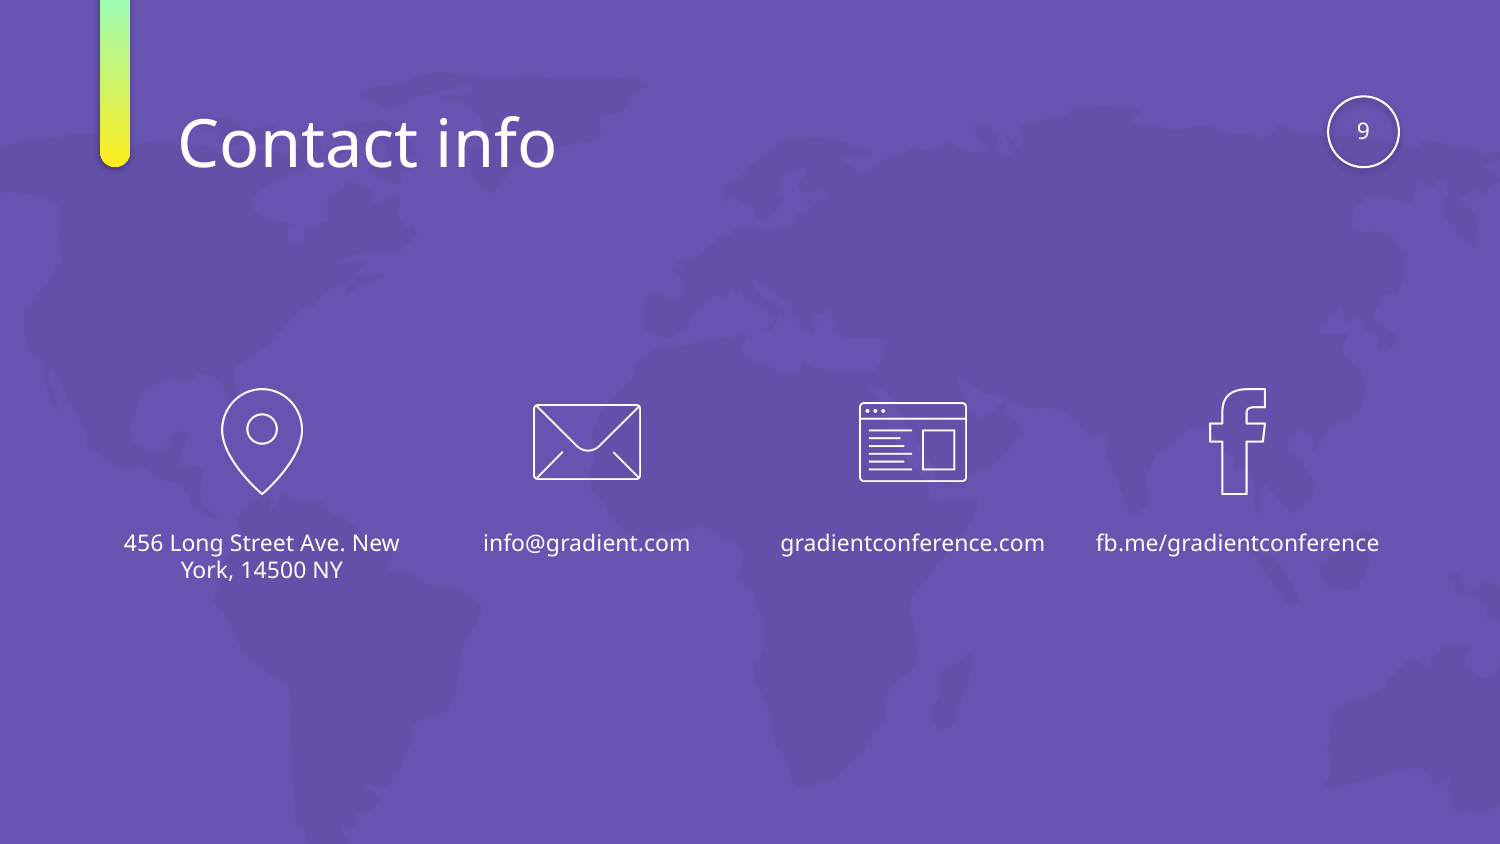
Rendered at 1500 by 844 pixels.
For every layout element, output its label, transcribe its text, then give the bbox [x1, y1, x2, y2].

list gradientconference.com [759, 528, 1067, 611]
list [1209, 388, 1267, 496]
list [533, 403, 641, 480]
list fb.me/gradientconference [1084, 528, 1392, 611]
list 456 Long Street Ave. New York, 14500 NY [117, 528, 407, 611]
list info@gradient.com [433, 528, 741, 611]
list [859, 401, 967, 482]
slide_number 9 [1339, 109, 1388, 155]
title Contact info [177, 100, 1267, 182]
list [221, 388, 303, 496]
